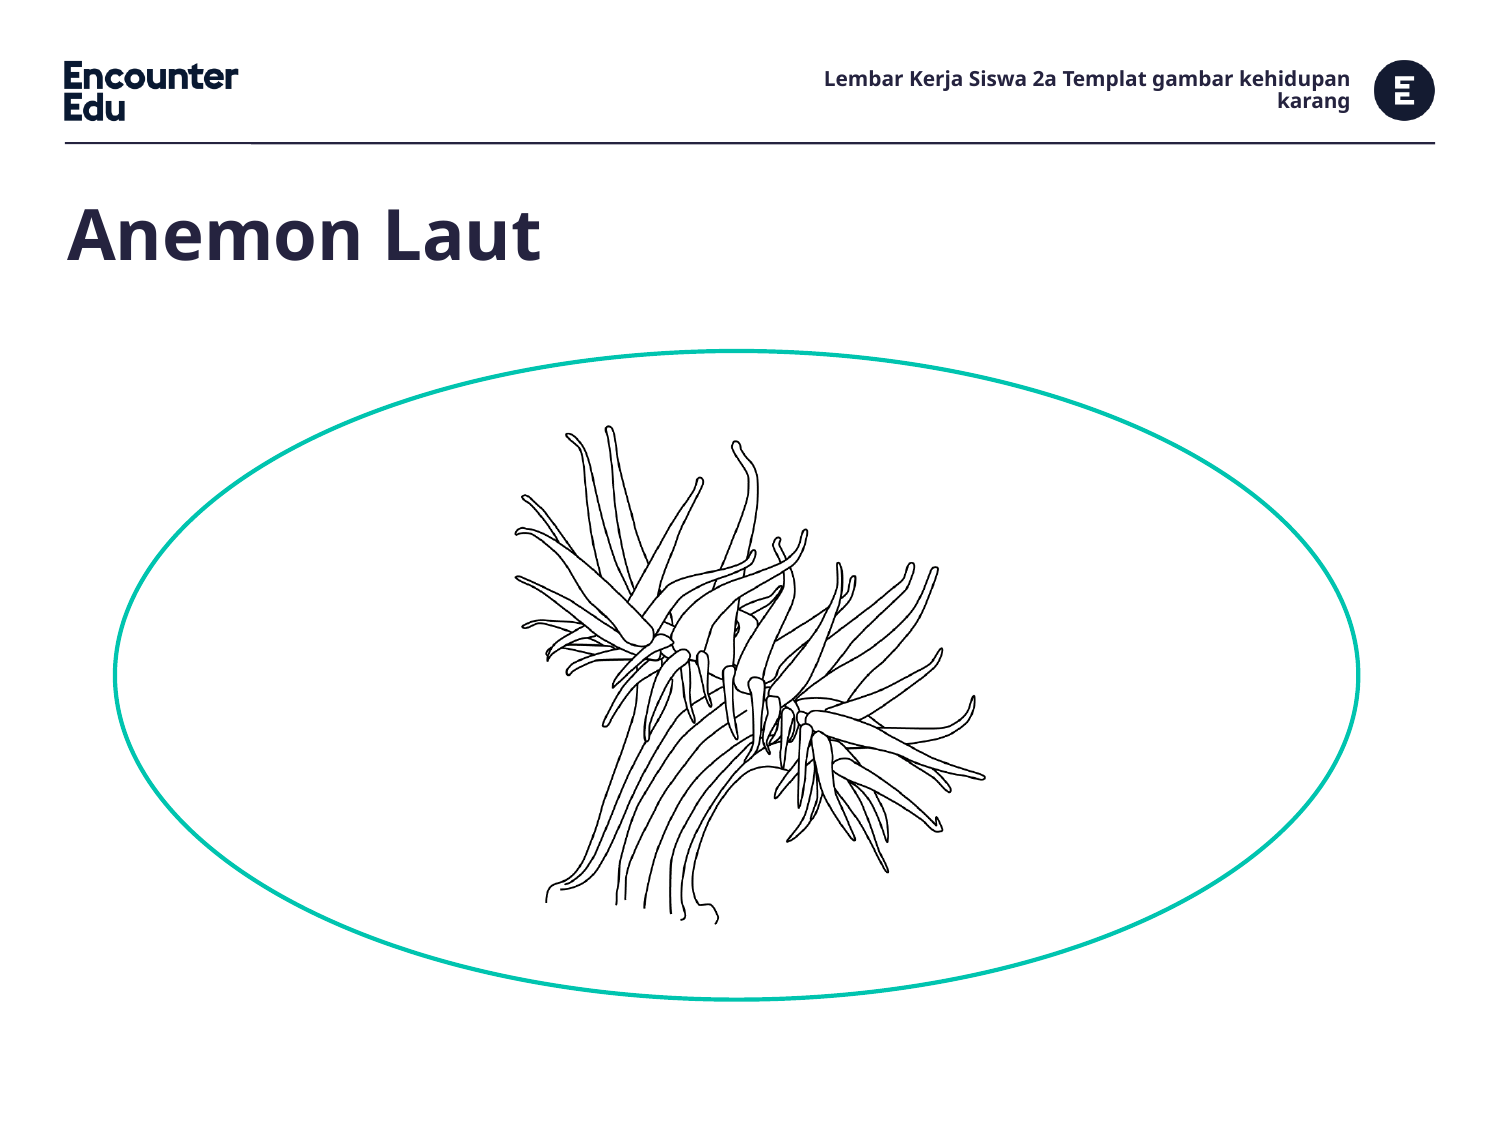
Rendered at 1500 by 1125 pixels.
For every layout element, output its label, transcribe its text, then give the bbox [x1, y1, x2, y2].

text_box [114, 366, 1359, 1000]
list Anemon Laut [59, 191, 929, 394]
picture [60, 59, 243, 122]
picture [514, 425, 986, 925]
picture [1372, 58, 1436, 122]
title Lembar Kerja Siswa 2a Templat gambar kehidupan karang [749, 67, 1359, 114]
